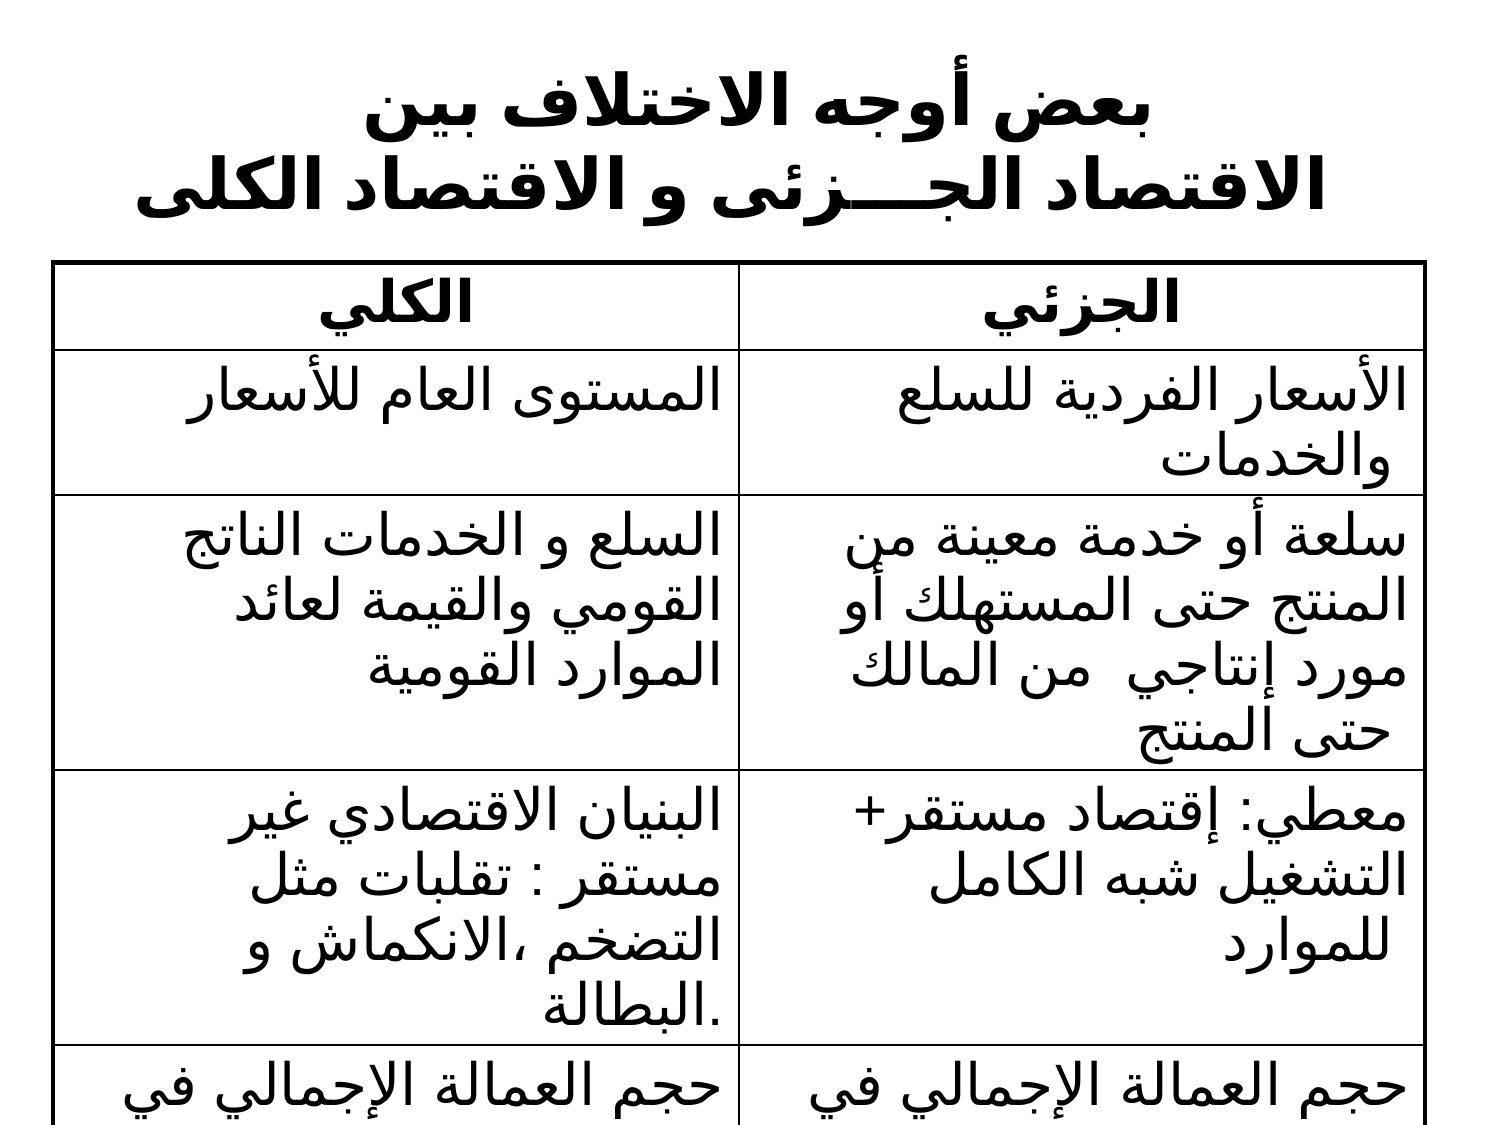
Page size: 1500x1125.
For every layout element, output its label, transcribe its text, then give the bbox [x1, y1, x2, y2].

title بعض أوجه الاختلاف بين الاقتصاد الجـــزئى و الاقتصاد الكلى [75, 45, 1425, 233]
table_cell المستوى العام للأسعار [55, 351, 738, 494]
table_header الجزئي [740, 265, 1423, 349]
table_cell الأسعار الفردية للسلع والخدمات [740, 351, 1423, 494]
table_cell السلع و الخدمات الناتج القومي والقيمة لعائد الموارد القومية [55, 496, 738, 769]
table_cell البنيان الاقتصادي غير مستقر : تقلبات مثل التضخم ،الانكماش و البطالة. [55, 771, 738, 1044]
table_header الكلي [55, 265, 738, 349]
table_cell حجم العمالة الإجمالي في المجتمع: معلمة (ثابت) [740, 1046, 1423, 1125]
table_cell سلعة أو خدمة معينة من المنتج حتى المستهلك أو مورد إنتاجي من المالك حتى المنتج [740, 496, 1423, 769]
table_cell معطي: إقتصاد مستقر+ التشغيل شبه الكامل للموارد [740, 771, 1423, 1044]
table_cell حجم العمالة الإجمالي في المجتمع: متغير [55, 1046, 738, 1125]
